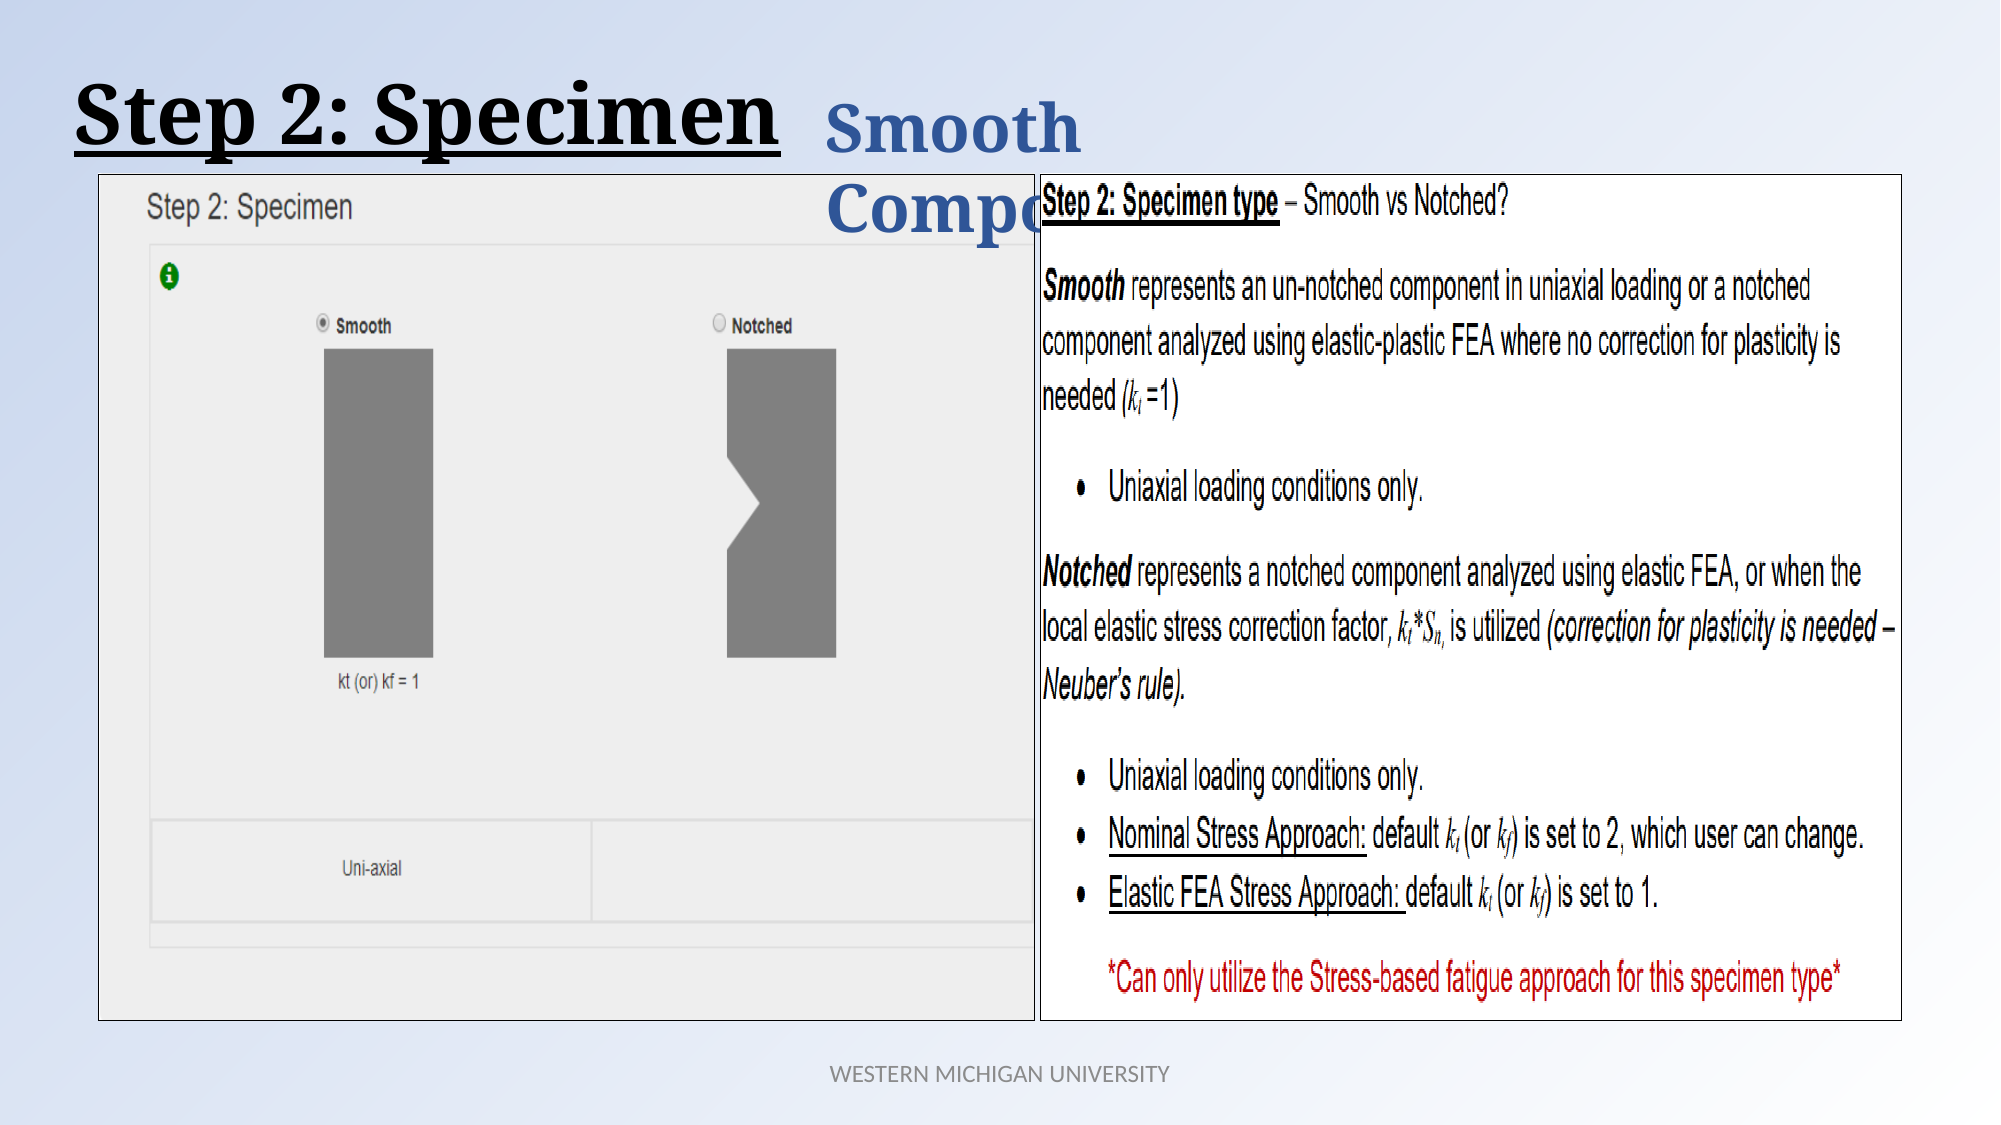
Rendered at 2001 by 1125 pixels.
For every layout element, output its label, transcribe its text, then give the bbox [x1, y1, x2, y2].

text_box Step 2: Specimen [59, 54, 797, 170]
footer WESTERN MICHIGAN UNIVERSITY [662, 1042, 1338, 1103]
picture [98, 173, 1035, 1021]
picture [1040, 173, 1902, 1021]
text_box Smooth Component [810, 78, 1410, 253]
